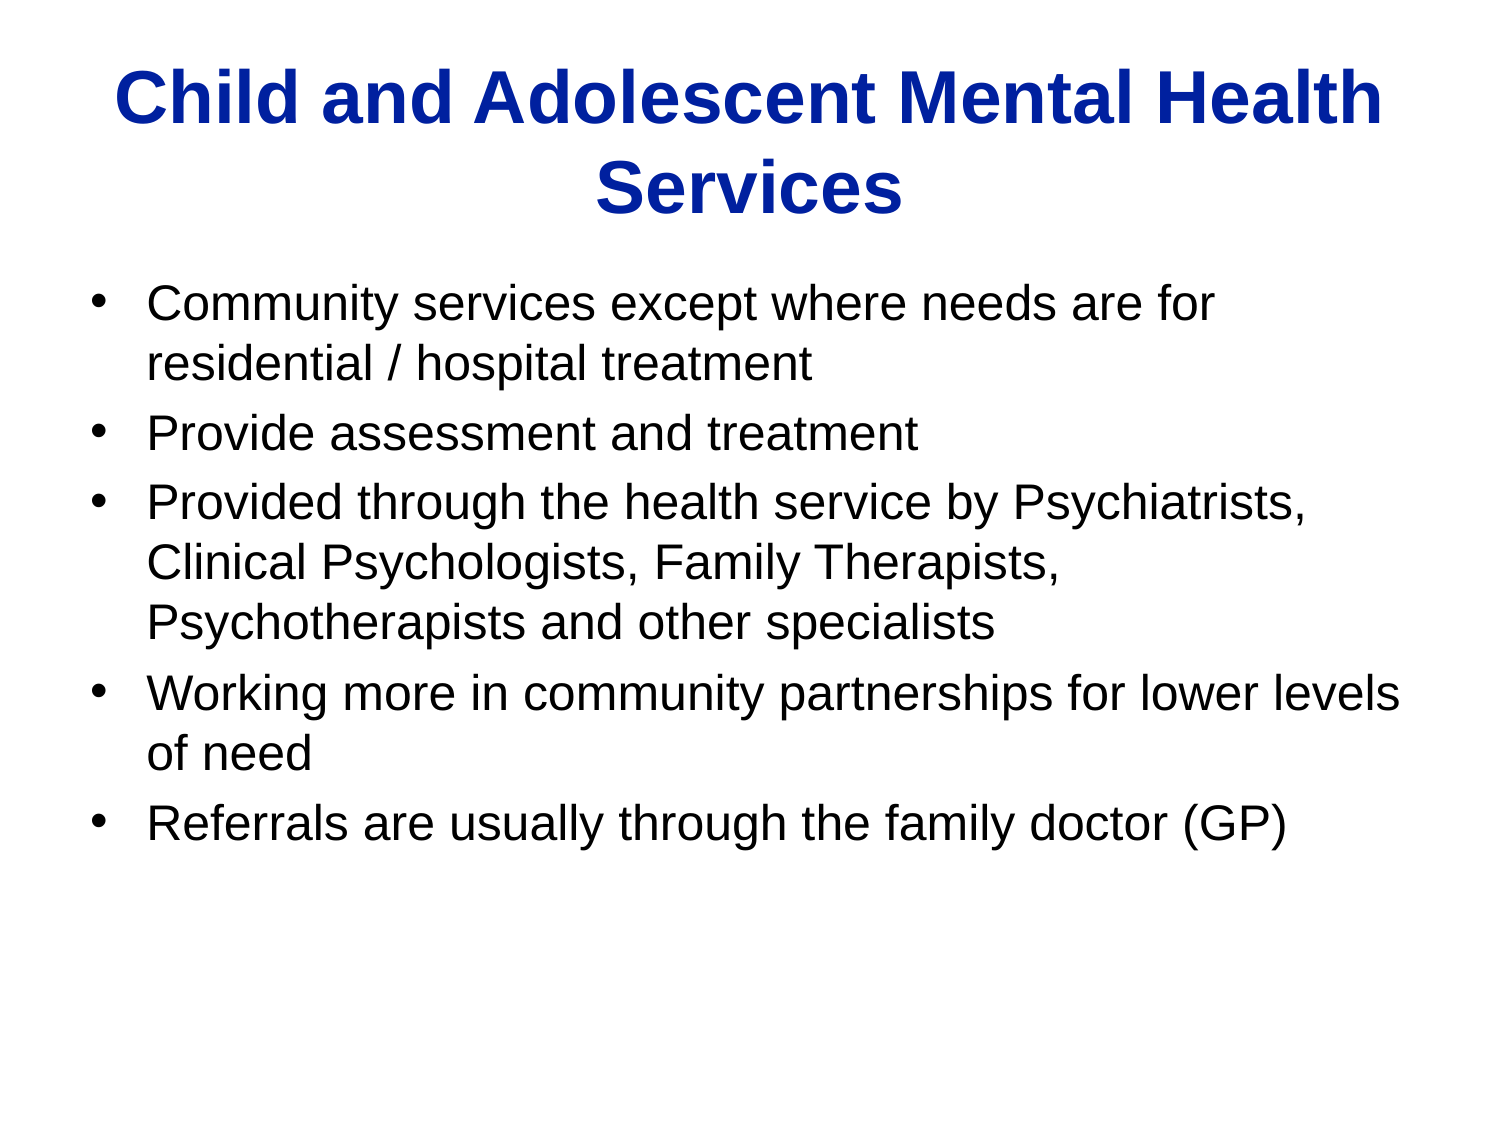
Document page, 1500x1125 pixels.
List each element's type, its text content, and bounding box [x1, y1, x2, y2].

list Community services except where needs are for residential / hospital treatment Provide assessment and treatment Provided through the health service by Psychiatrists, Clinical Psychologists, Family Therapists, Psychotherapists and other specialists Working more in community partnerships for lower levels of need Referrals are usually through the family doctor (GP) [75, 262, 1425, 1005]
title Child and Adolescent Mental Health Services [75, 45, 1425, 233]
